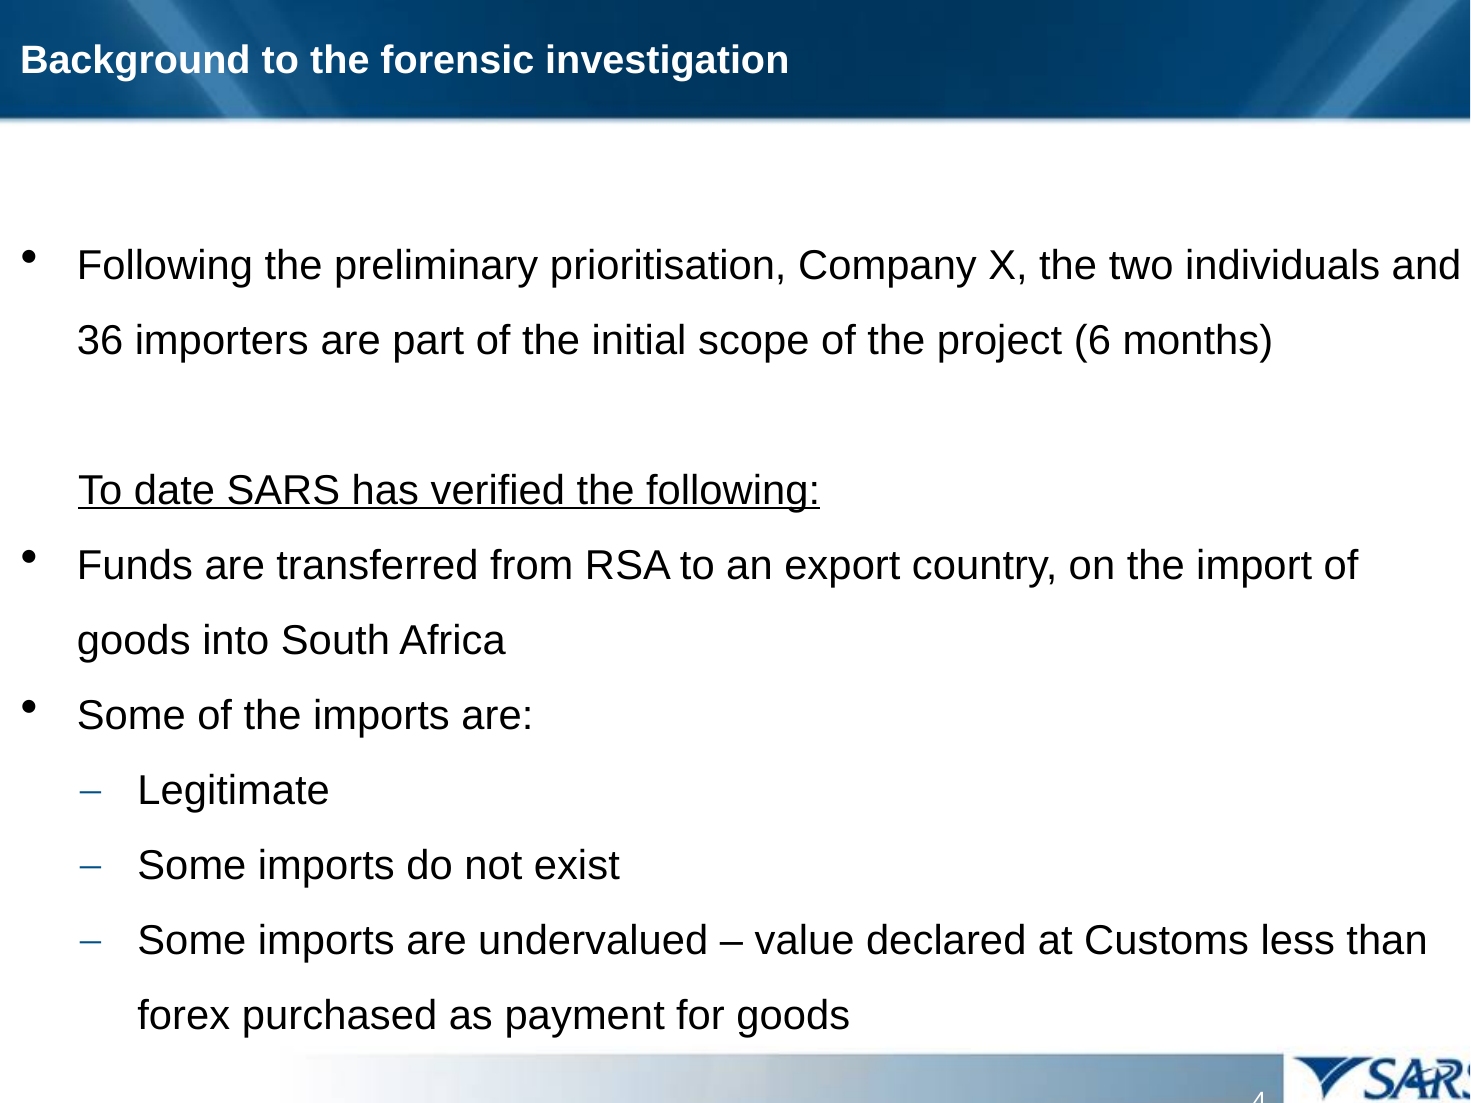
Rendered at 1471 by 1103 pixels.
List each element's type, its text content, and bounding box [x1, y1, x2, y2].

list Following the preliminary prioritisation, Company X, the two individuals and 36 importers are part of the initial scope of the project (6 months) To date SARS has verified the following: Funds are transferred from RSA to an export country, on the import of goods into South Africa Some of the imports are: Legitimate Some imports do not exist Some imports are undervalued – value declared at Customs less than forex purchased as payment for goods [20, 212, 1464, 1087]
slide_number 3 [1124, 1084, 1267, 1103]
picture [0, 0, 1471, 1103]
title Background to the forensic investigation [19, 33, 1463, 82]
